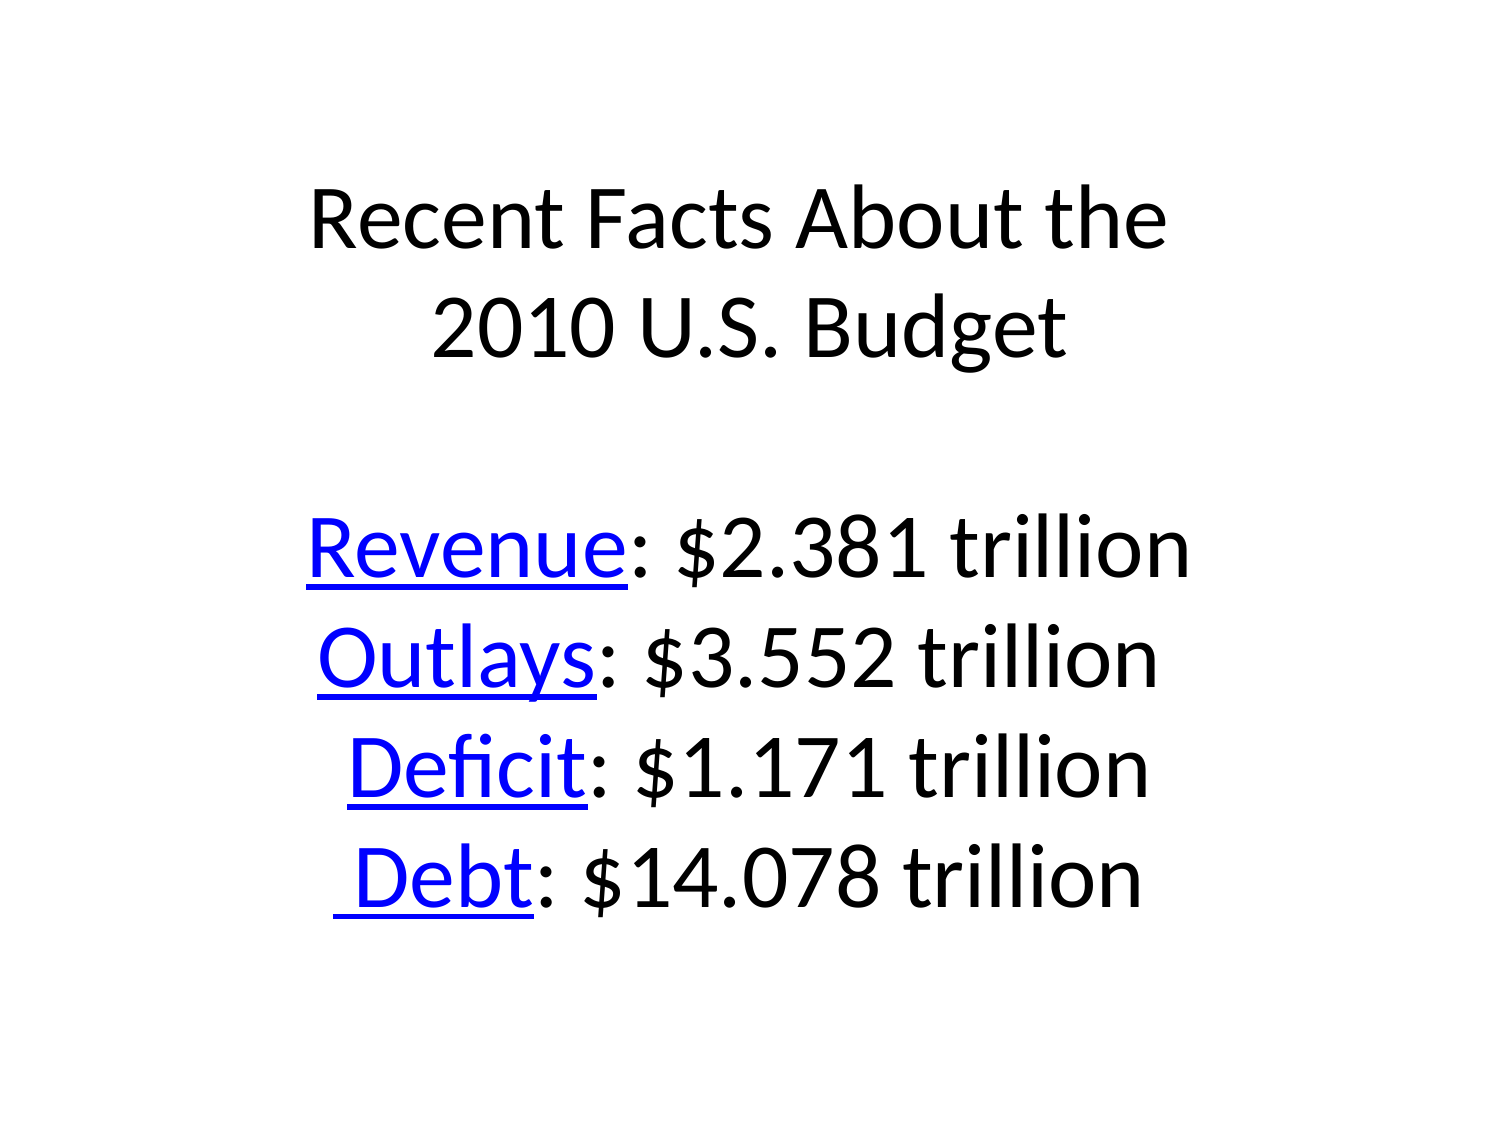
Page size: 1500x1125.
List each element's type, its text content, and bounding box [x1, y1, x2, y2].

title Recent Facts About the 2010 U.S. Budget Revenue: $2.381 trillion Outlays: $3.552 trillion Deficit: $1.171 trillion Debt: $14.078 trillion [74, 44, 1426, 1038]
